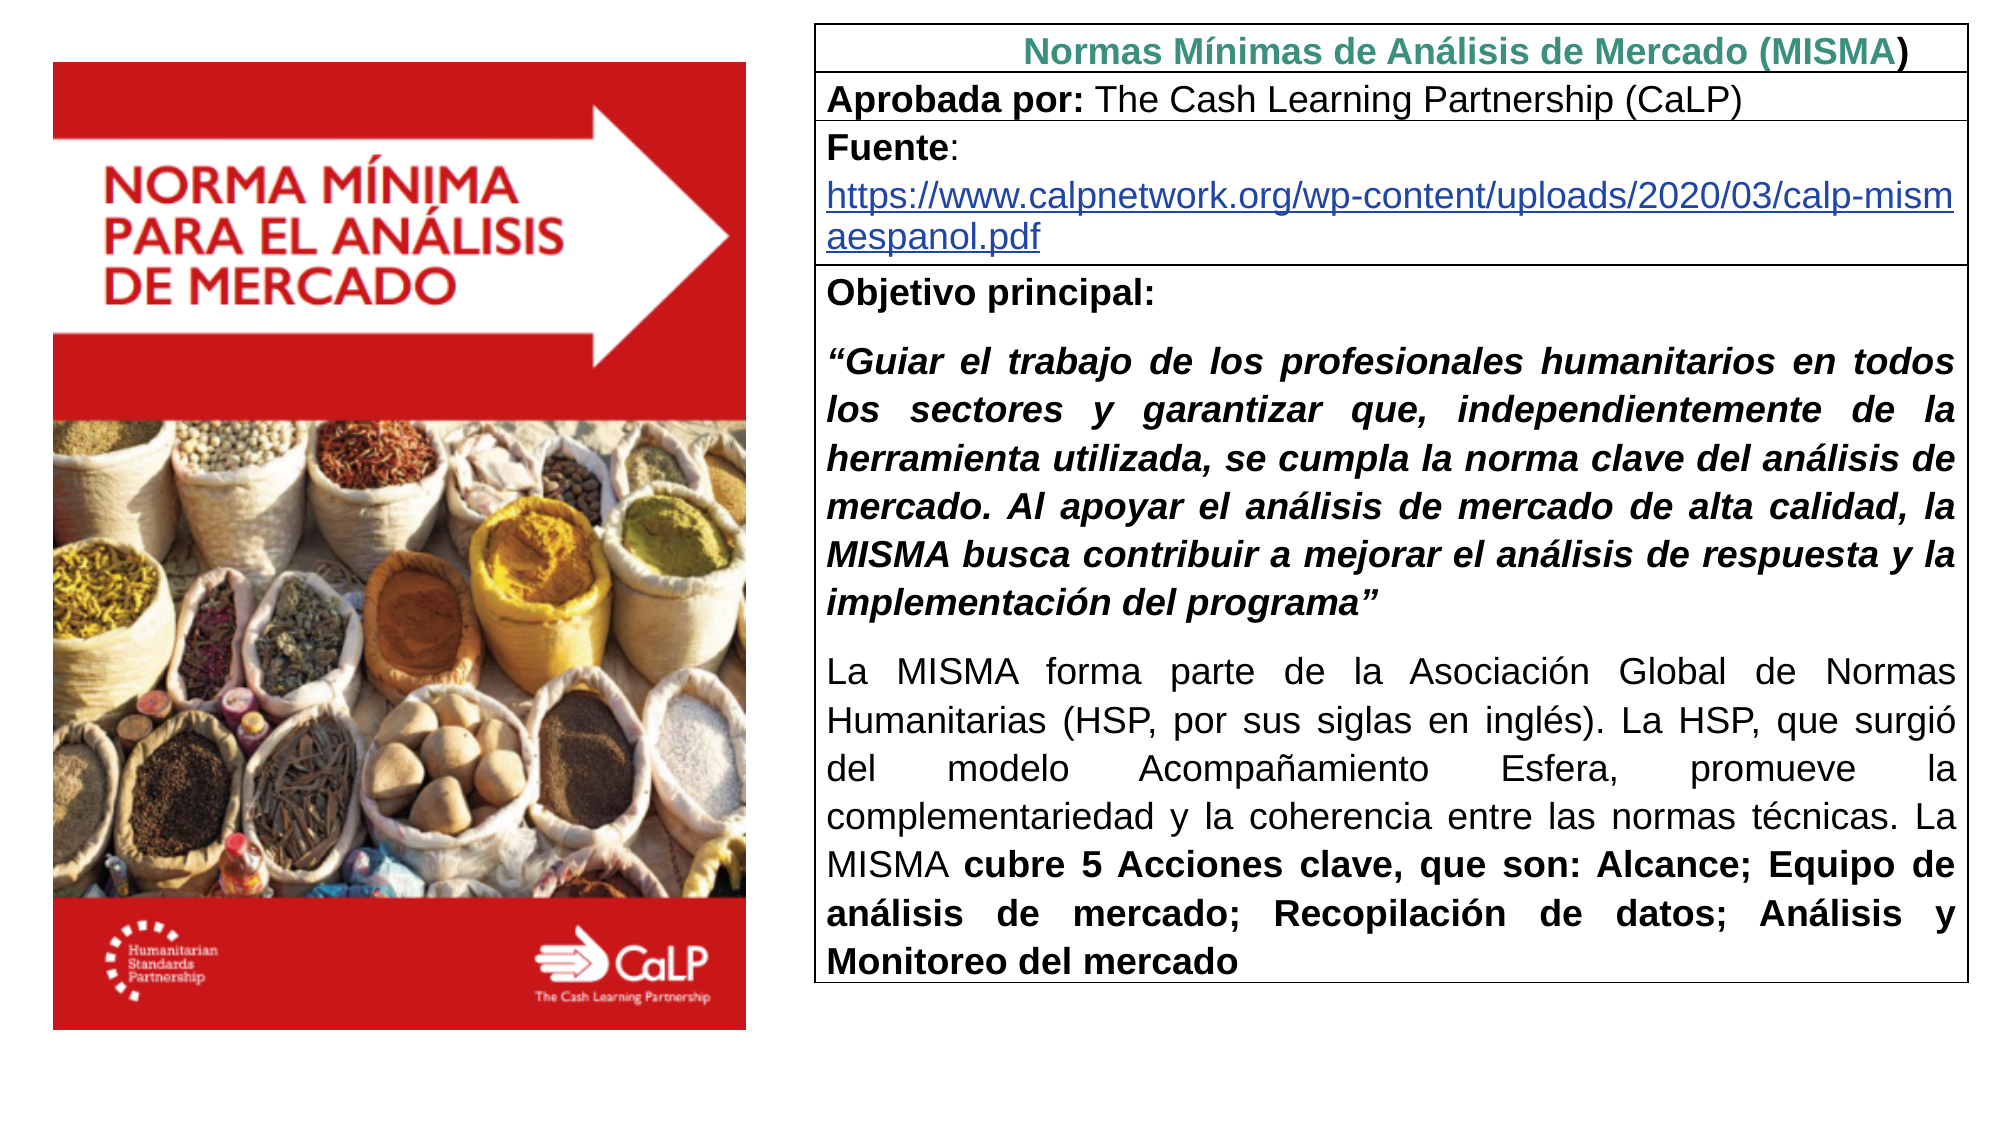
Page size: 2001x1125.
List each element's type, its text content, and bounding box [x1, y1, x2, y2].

table_header Normas Mínimas de Análisis de Mercado (MISMA) [816, 25, 1967, 71]
table_cell Objetivo principal: “Guiar el trabajo de los profesionales humanitarios en todos los sectores y garantizar que, independientemente de la herramienta utilizada, se cumpla la norma clave del análisis de mercado. Al apoyar el análisis de mercado de alta calidad, la MISMA busca contribuir a mejorar el análisis de respuesta y la implementación del programa” La MISMA forma parte de la Asociación Global de Normas Humanitarias (HSP, por sus siglas en inglés). La HSP, que surgió del modelo Acompañamiento Esfera, promueve la complementariedad y la coherencia entre las normas técnicas. La MISMA cubre 5 Acciones clave, que son: Alcance; Equipo de análisis de mercado; Recopilación de datos; Análisis y Monitoreo del mercado [816, 266, 1967, 982]
picture [52, 62, 747, 1031]
table_cell Aprobada por: The Cash Learning Partnership (CaLP) [816, 73, 1967, 120]
table_cell Fuente: https://www.calpnetwork.org/wp-content/uploads/2020/03/calp-mismaespanol.pdf [816, 121, 1967, 264]
